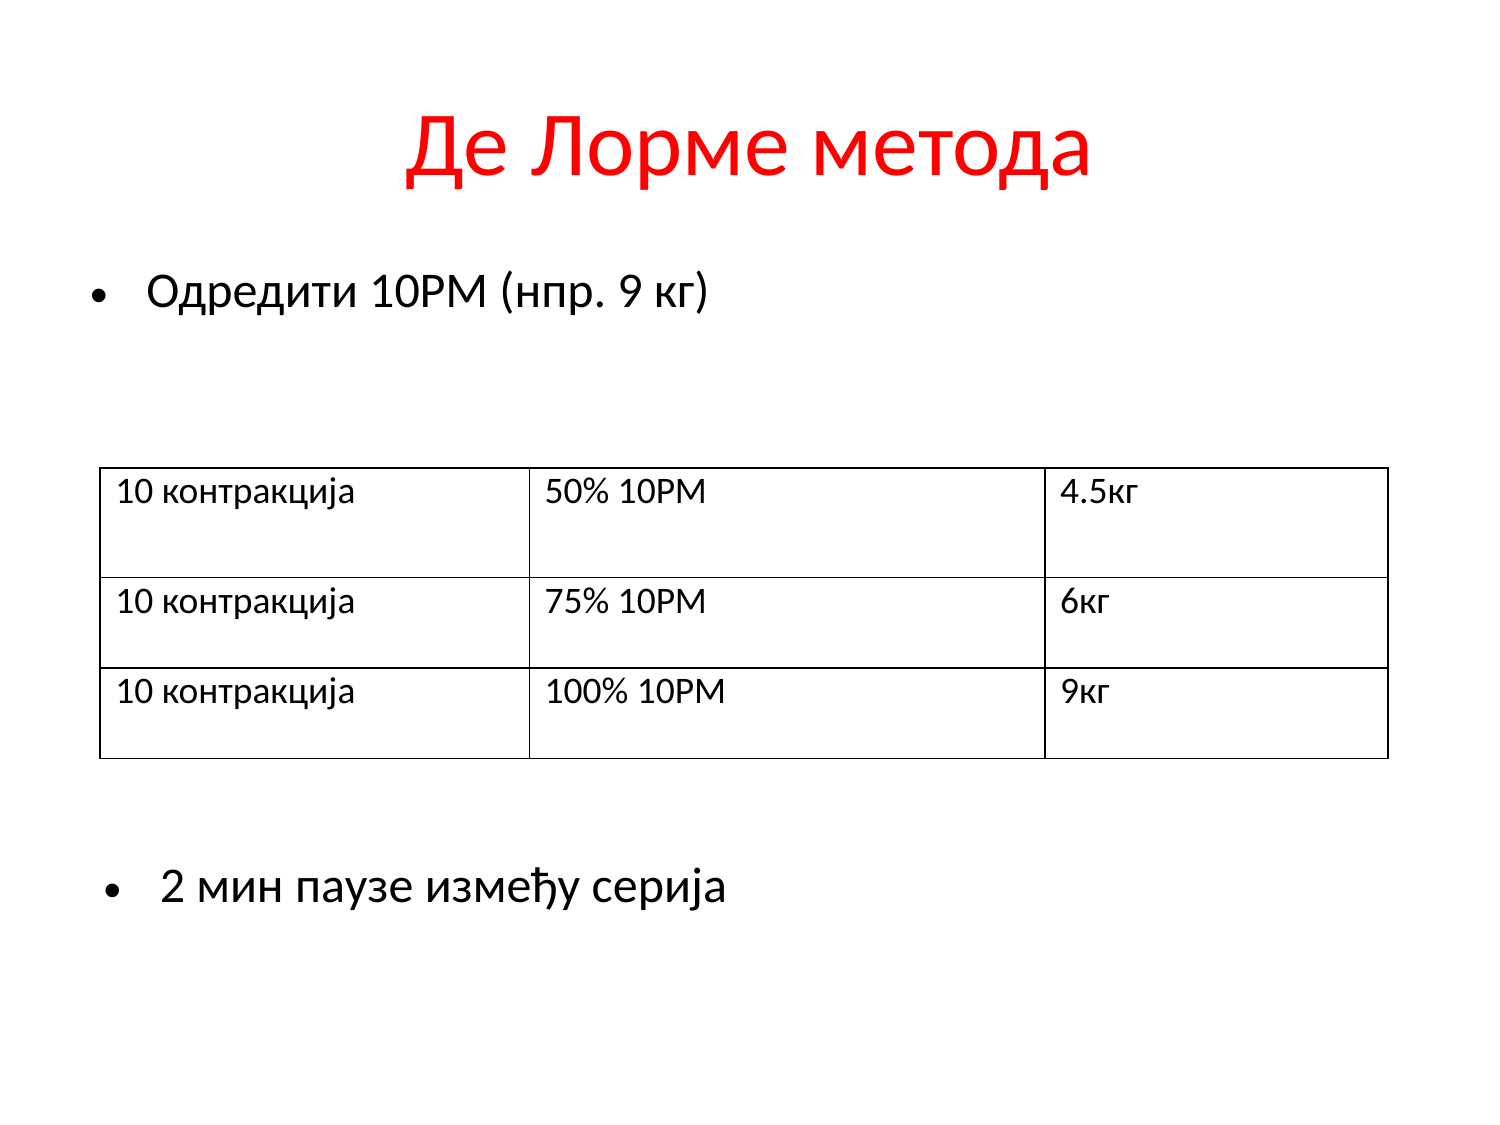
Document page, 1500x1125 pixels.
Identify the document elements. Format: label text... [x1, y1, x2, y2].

table_header 4.5кг [1046, 469, 1387, 577]
title Де Лорме метода [75, 45, 1425, 233]
table_header 50% 10РМ [530, 469, 1044, 577]
table_cell 6кг [1046, 578, 1387, 667]
table_header 10 контракција [101, 469, 529, 577]
table_cell 10 контракција [101, 578, 529, 667]
table_cell 100% 10РМ [530, 669, 1044, 758]
table_cell 9кг [1046, 669, 1387, 758]
table_cell 75% 10РМ [530, 578, 1044, 667]
table_cell 10 контракција [101, 669, 529, 758]
text_box 2 мин паузе између серија [88, 857, 1439, 957]
list Одредити 10РМ (нпр. 9 кг) [75, 262, 1425, 362]
